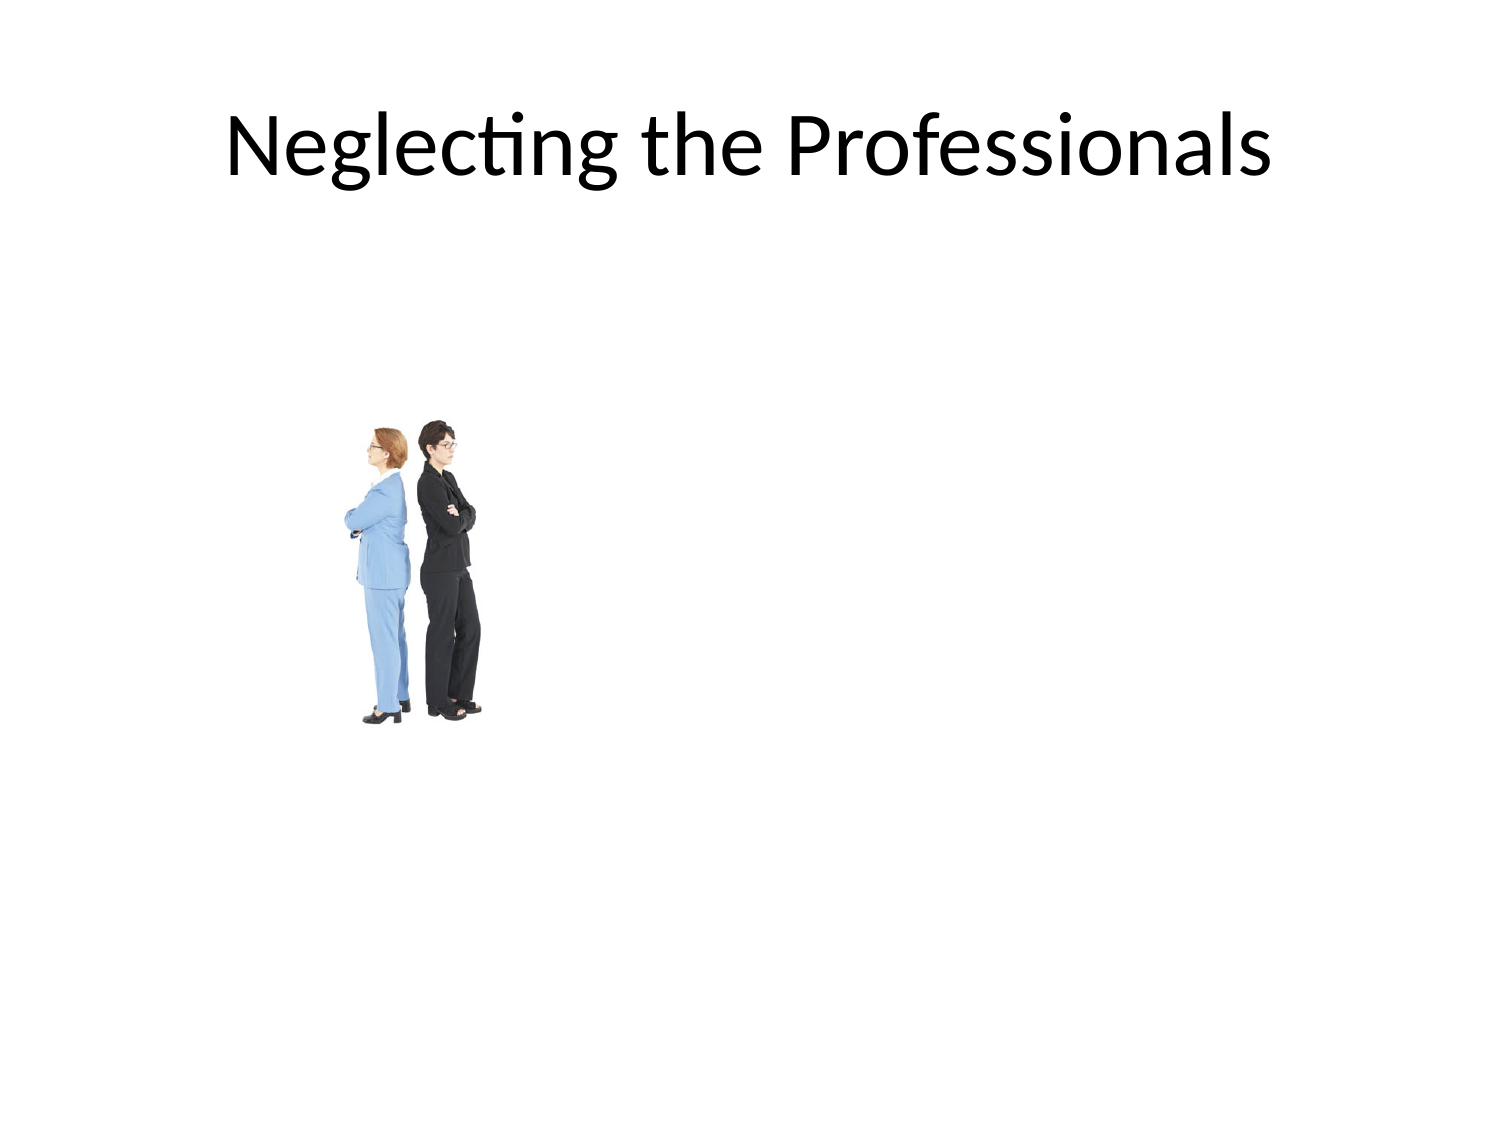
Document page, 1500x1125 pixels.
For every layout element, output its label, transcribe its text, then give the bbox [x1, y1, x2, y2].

title Neglecting the Professionals [75, 45, 1425, 233]
picture [337, 412, 488, 732]
